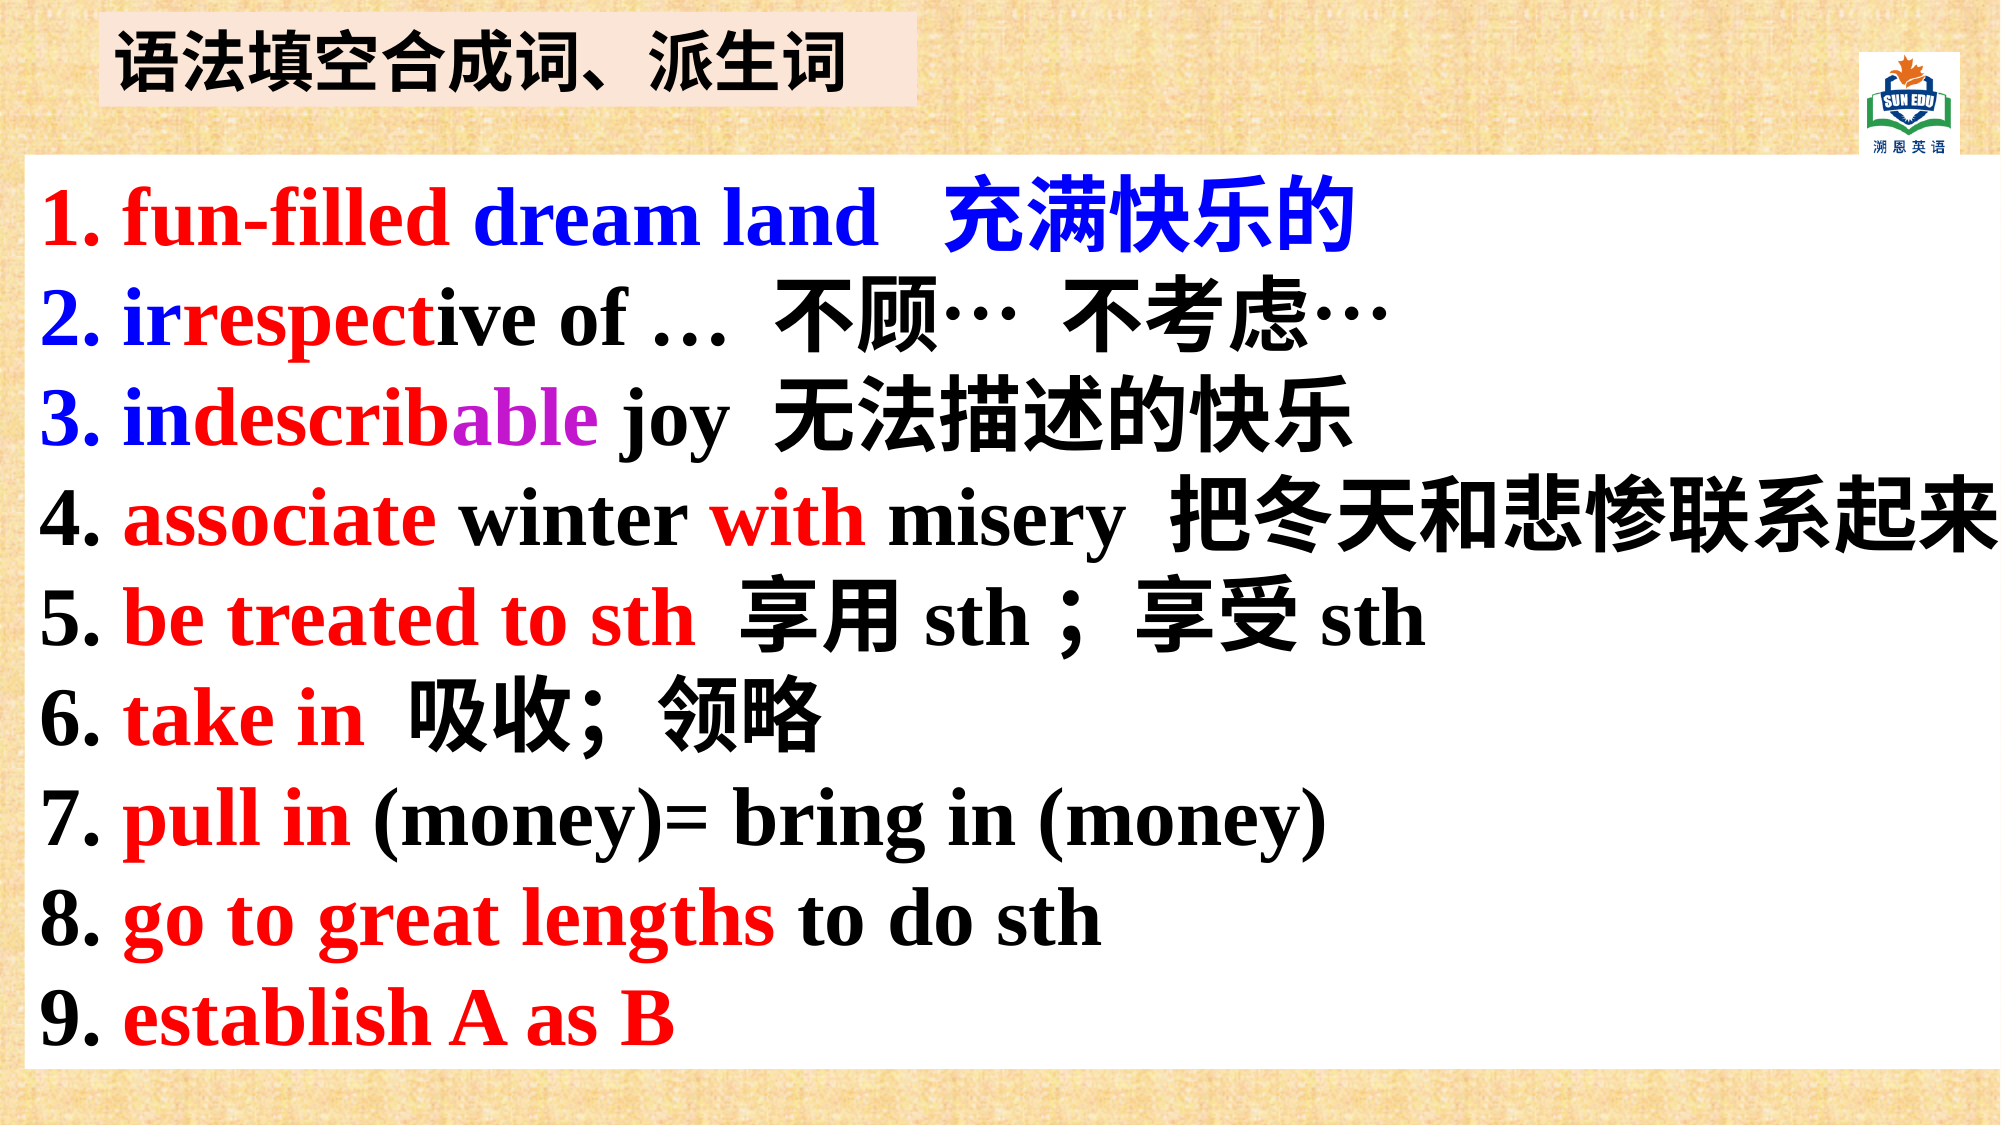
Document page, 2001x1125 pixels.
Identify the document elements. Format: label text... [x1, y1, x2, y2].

text_box 语法填空合成词、派生词 [98, 11, 917, 107]
text_box 1. fun-filled dream land 充满快乐的 2. irrespective of … 不顾… 不考虑… 3. indescribable joy 无法描述的快乐 4. associate winter with misery 把冬天和悲惨联系起来 5. be treated to sth 享用sth；享受sth 6. take in 吸收；领略 7. pull in (money)= bring in (money) 8. go to great lengths to do sth 9. establish A as B [24, 154, 2000, 1070]
picture [0, 0, 2001, 1125]
